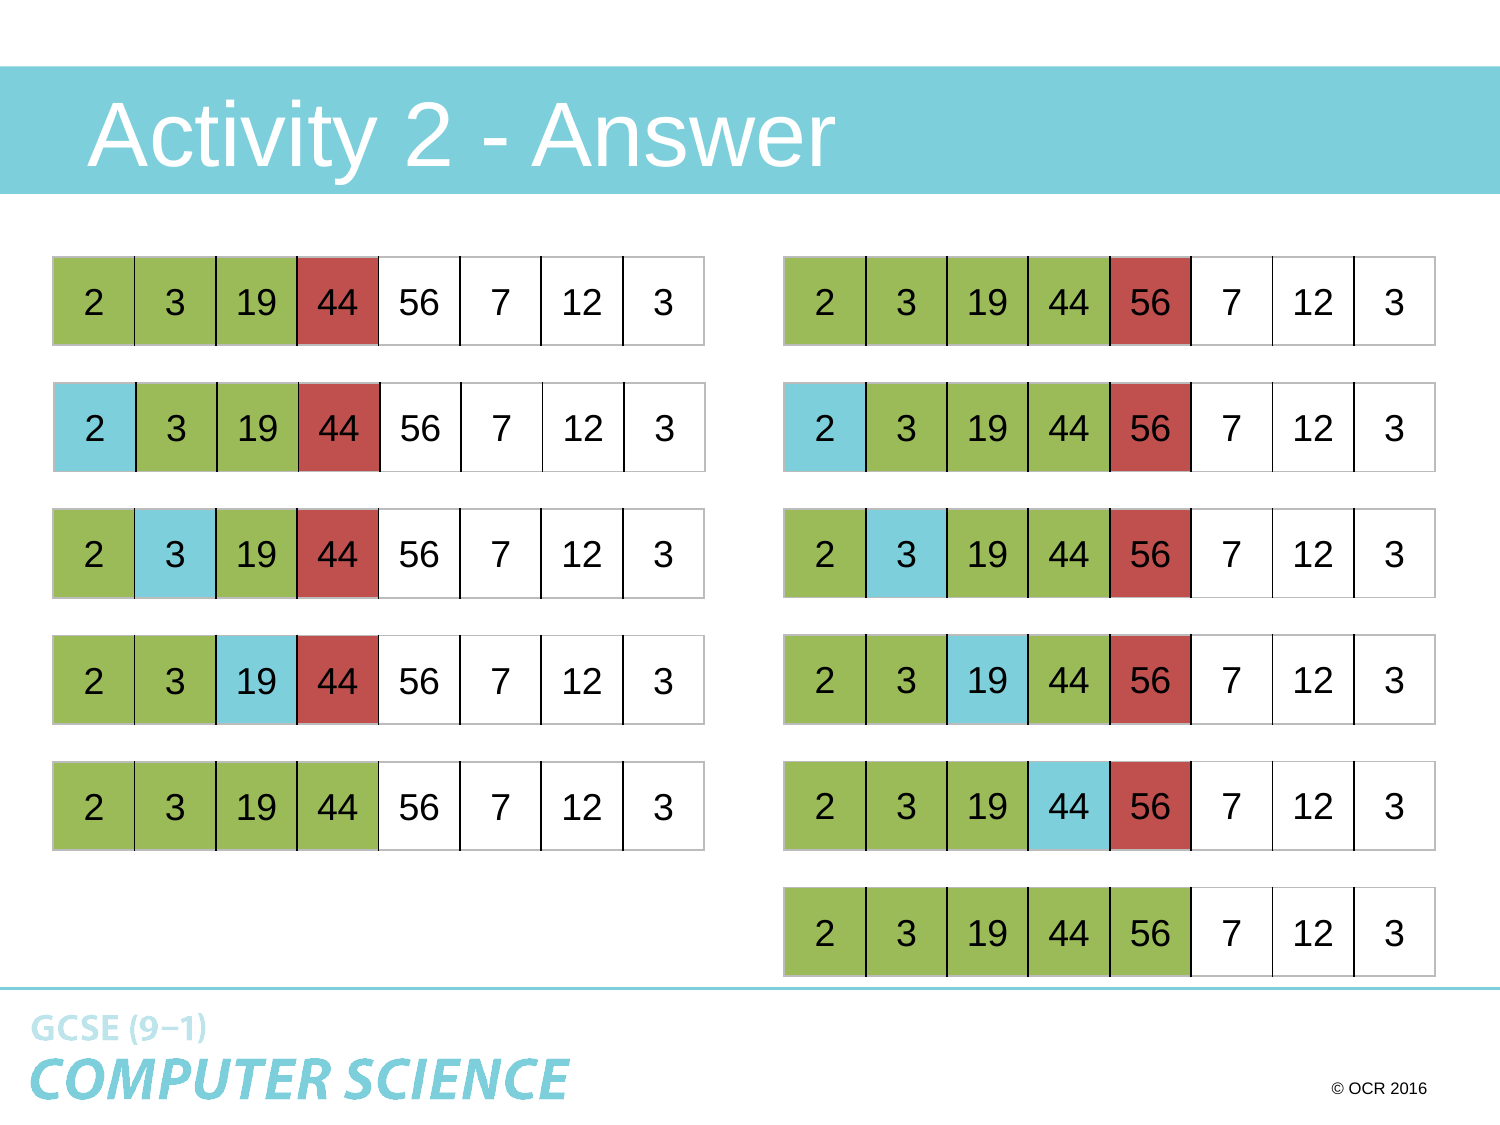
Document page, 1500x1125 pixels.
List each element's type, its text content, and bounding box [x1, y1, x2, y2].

table_header 3 [1355, 510, 1434, 597]
table_header 3 [624, 258, 703, 344]
table_header 12 [1273, 636, 1353, 723]
table_header 2 [785, 888, 865, 975]
table_header 44 [1029, 888, 1109, 975]
table_header 56 [1111, 258, 1190, 344]
table_header 56 [379, 510, 459, 597]
table_header 7 [1192, 510, 1272, 597]
table_header 3 [624, 763, 703, 849]
table_header 19 [217, 258, 296, 344]
table_header 7 [1192, 258, 1272, 344]
table_header 3 [624, 636, 703, 723]
table_header 7 [462, 384, 542, 471]
table_header 19 [217, 636, 296, 723]
table_header 3 [135, 510, 215, 597]
table_header 19 [948, 258, 1027, 344]
table_header 19 [948, 888, 1027, 975]
table_header 12 [1273, 510, 1353, 597]
table_header 12 [542, 510, 622, 597]
table_header 3 [625, 384, 704, 471]
table_header 3 [867, 888, 946, 975]
table_header 3 [1355, 636, 1434, 723]
table_header 3 [135, 258, 215, 344]
table_header 2 [785, 636, 865, 723]
table_header 19 [948, 510, 1027, 597]
table_header 3 [867, 258, 946, 344]
table_header 19 [948, 636, 1027, 723]
table_header 7 [461, 510, 540, 597]
table_header 3 [867, 384, 946, 471]
table_header 44 [298, 636, 378, 723]
table_header 3 [624, 510, 703, 597]
table_header 3 [1355, 384, 1434, 471]
table_header 19 [948, 762, 1027, 849]
table_header 12 [543, 384, 623, 471]
table_header 12 [1273, 888, 1353, 975]
table_header 2 [785, 258, 865, 344]
table_header 12 [542, 636, 622, 723]
table_header 44 [298, 510, 378, 597]
table_header 56 [381, 384, 460, 471]
table_header 2 [54, 510, 134, 597]
table_header 12 [542, 763, 622, 849]
table_header 19 [217, 510, 296, 597]
table_header 3 [867, 510, 946, 597]
table_header 3 [867, 762, 946, 849]
table_header 12 [542, 258, 622, 344]
table_header 3 [867, 636, 946, 723]
table_header 56 [1111, 888, 1190, 975]
table_header 3 [137, 384, 216, 471]
table_header 7 [1192, 762, 1272, 849]
table_header 19 [948, 384, 1027, 471]
table_header 2 [55, 384, 135, 471]
table_header 3 [135, 636, 215, 723]
table_header 12 [1273, 258, 1353, 344]
table_header 44 [1029, 258, 1109, 344]
table_header 44 [298, 258, 378, 344]
table_header 44 [1029, 510, 1109, 597]
title Activity 2 - Answer [0, 66, 1500, 194]
table_header 3 [1355, 762, 1434, 849]
table_header 56 [1111, 636, 1190, 723]
table_header 44 [1029, 636, 1109, 723]
table_header 2 [785, 762, 865, 849]
table_header 3 [1355, 258, 1434, 344]
table_header 44 [1029, 762, 1109, 849]
table_header 44 [299, 384, 379, 471]
table_header 56 [1111, 762, 1190, 849]
table_header 2 [54, 258, 134, 344]
table_header 56 [379, 636, 459, 723]
picture [0, 987, 1500, 1124]
table_header 7 [461, 258, 540, 344]
table_header 12 [1273, 762, 1353, 849]
table_header 56 [379, 763, 459, 849]
table_header 56 [1111, 384, 1190, 471]
table_header 2 [785, 384, 865, 471]
table_header 3 [1355, 888, 1434, 975]
table_header 19 [218, 384, 298, 471]
table_header 44 [298, 763, 378, 849]
table_header 44 [1029, 384, 1109, 471]
table_header 19 [217, 763, 296, 849]
table_header 7 [1192, 636, 1272, 723]
table_header 7 [461, 763, 540, 849]
table_header 12 [1273, 384, 1353, 471]
table_header 7 [461, 636, 540, 723]
table_header 3 [135, 763, 215, 849]
table_header 2 [54, 763, 134, 849]
table_header 56 [379, 258, 459, 344]
table_header 2 [54, 636, 134, 723]
table_header 56 [1111, 510, 1190, 597]
table_header 2 [785, 510, 865, 597]
table_header 7 [1192, 384, 1272, 471]
table_header 7 [1192, 888, 1272, 975]
